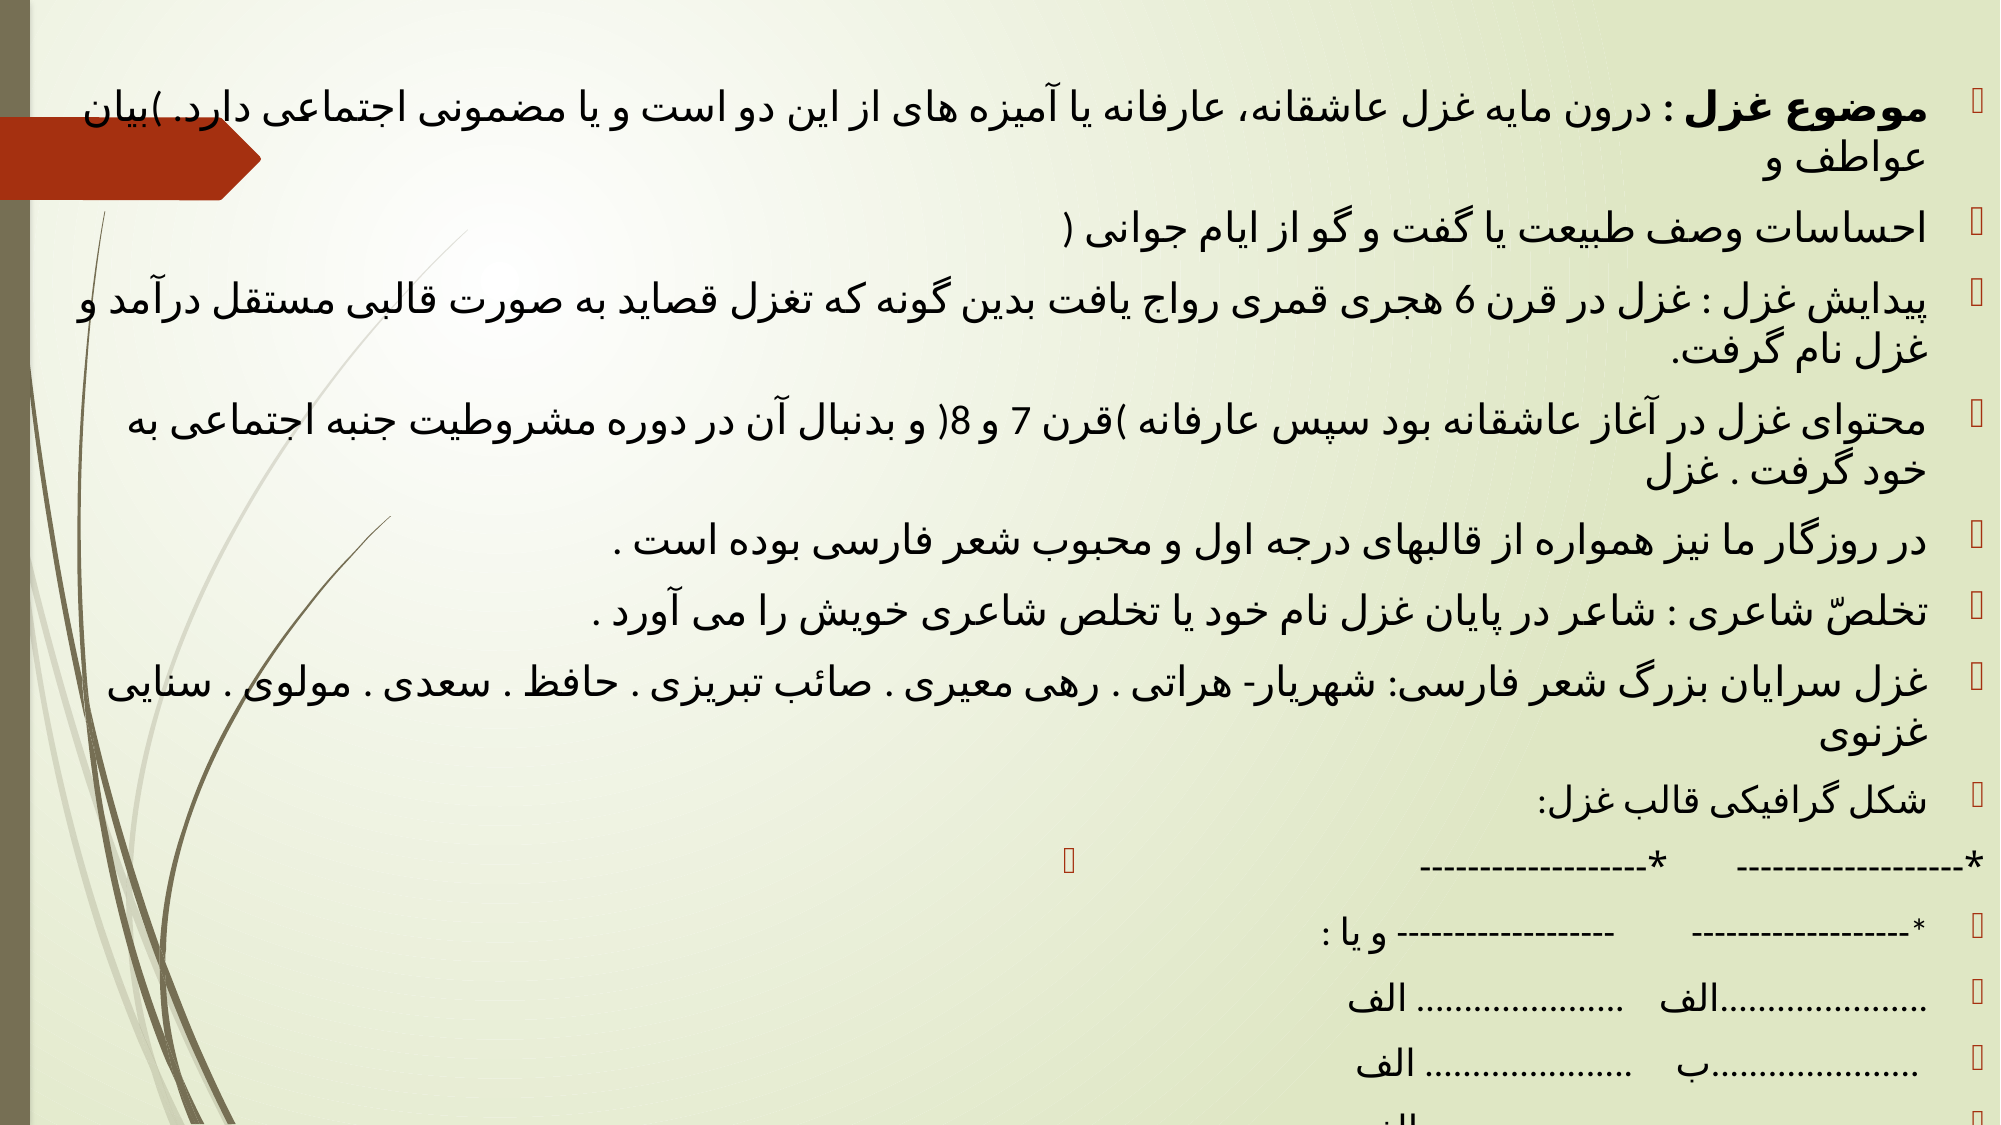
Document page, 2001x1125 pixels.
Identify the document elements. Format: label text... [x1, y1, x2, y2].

list موضوع غزل : درون مایه غزل عاشقانه، عارفانه یا آمیزه های از این دو است و یا مضمونی اجتماعی دارد. )بیان عواطف و احساسات وصف طبیعت یا گفت و گو از ایام جوانی ( پیدایش غزل : غزل در قرن 6 هجری قمری رواج یافت بدین گونه که تغزل قصاید به صورت قالبی مستقل درآمد و غزل نام گرفت. محتوای غزل در آغاز عاشقانه بود سپس عارفانه )قرن 7 و 8( و بدنبال آن در دوره مشروطیت جنبه اجتماعی به خود گرفت . غزل در روزگار ما نیز همواره از قالبهای درجه اول و محبوب شعر فارسی بوده است . تخلصّ شاعری : شاعر در پایان غزل نام خود یا تخلص شاعری خویش را می آورد . غزل سرایان بزرگ شعر فارسی: شهریار- هراتی . رهی معیری . صائب تبریزی . حافظ . سعدی . مولوی . سنایی غزنوی شکل گرافیکی قالب غزل: -------------------* -------------------* *------------------- ------------------- و یا : ......................الف ...................... الف ......................ب ...................... الف ......................ج ...................... الف [54, 72, 2000, 1125]
